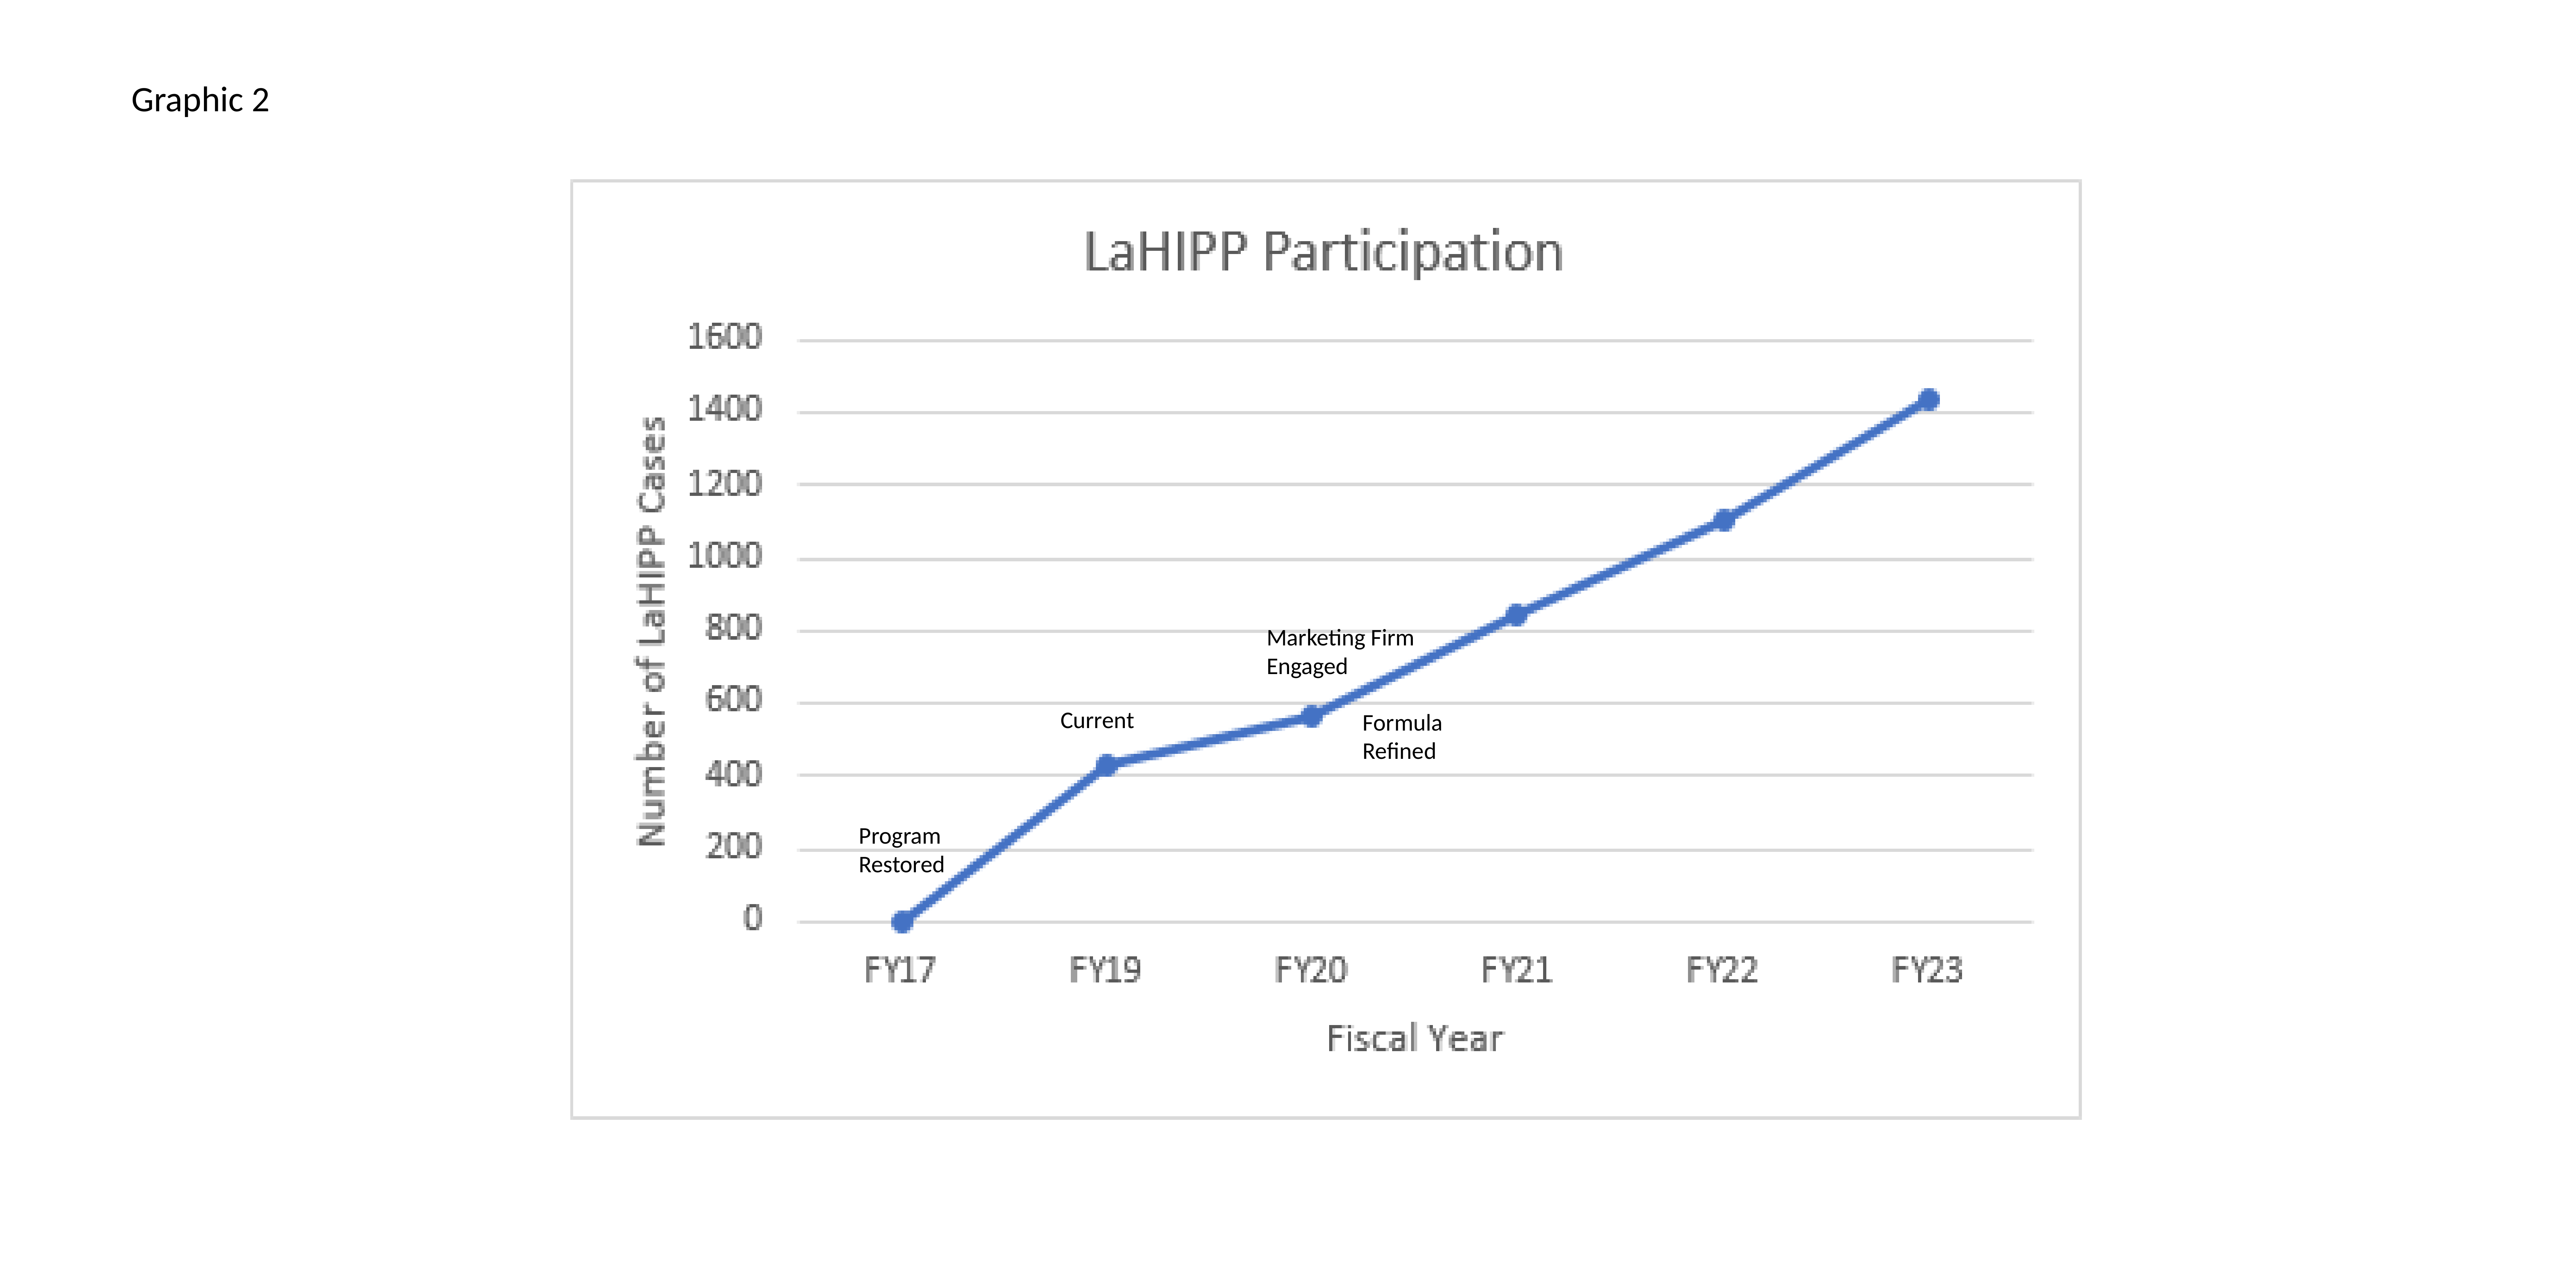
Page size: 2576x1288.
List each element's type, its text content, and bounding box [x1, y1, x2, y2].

text_box Graphic 2 [126, 73, 449, 121]
picture [570, 179, 2082, 1120]
